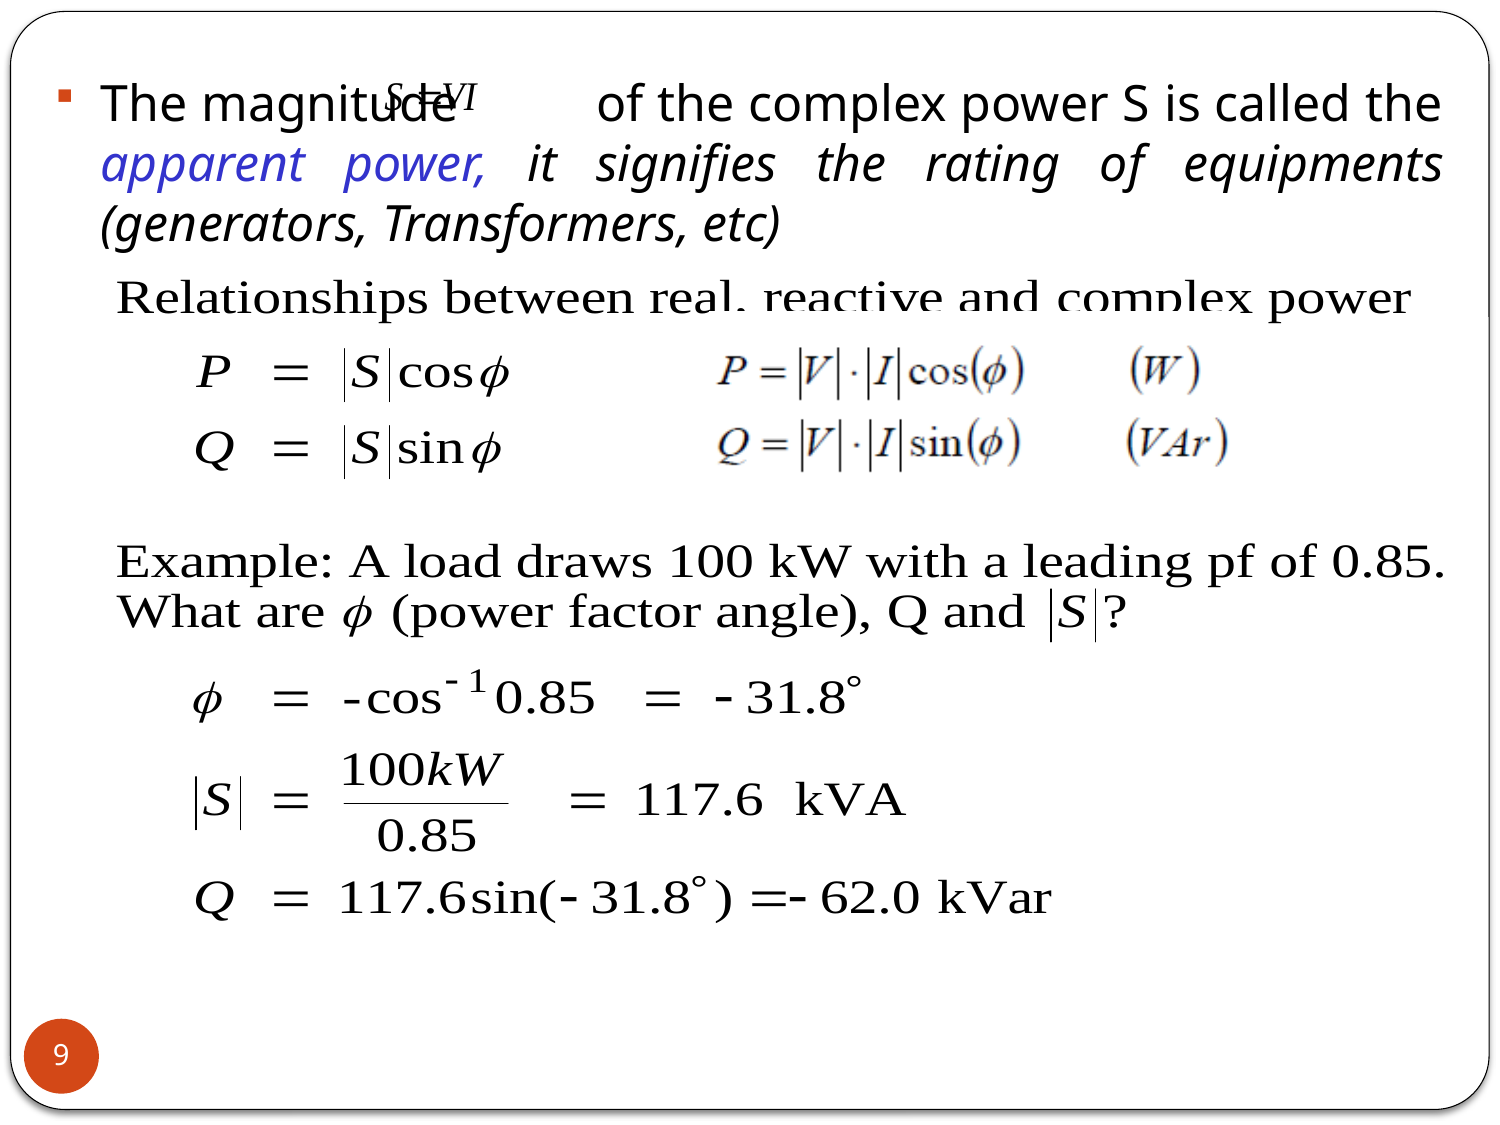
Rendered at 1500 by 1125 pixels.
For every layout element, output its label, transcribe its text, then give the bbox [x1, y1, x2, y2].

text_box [112, 275, 1448, 990]
list The magnitude of the complex power S is called the apparent power, it signifies the rating of equipments (generators, Transformers, etc) [40, 63, 1460, 1023]
slide_number 9 [23, 1023, 99, 1094]
picture [708, 311, 1235, 475]
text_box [377, 72, 489, 121]
